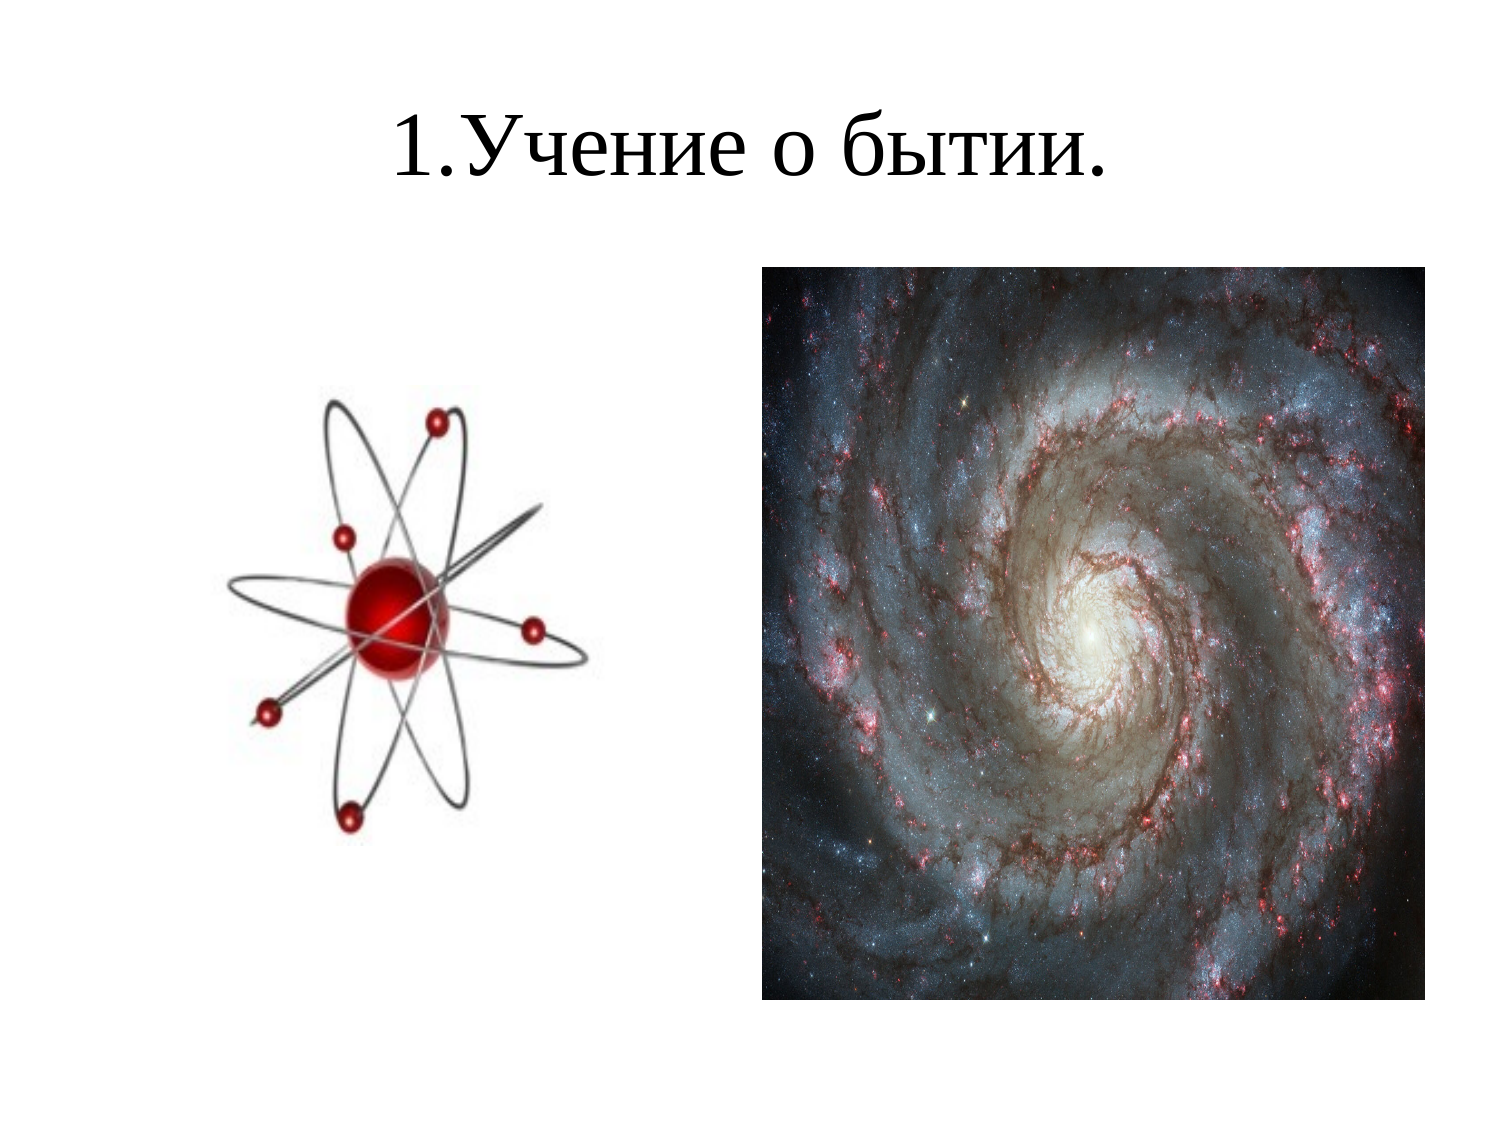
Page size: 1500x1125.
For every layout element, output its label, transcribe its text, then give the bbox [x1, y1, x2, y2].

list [762, 266, 1426, 1000]
title 1.Учение о бытии. [75, 45, 1425, 233]
picture [123, 385, 680, 847]
